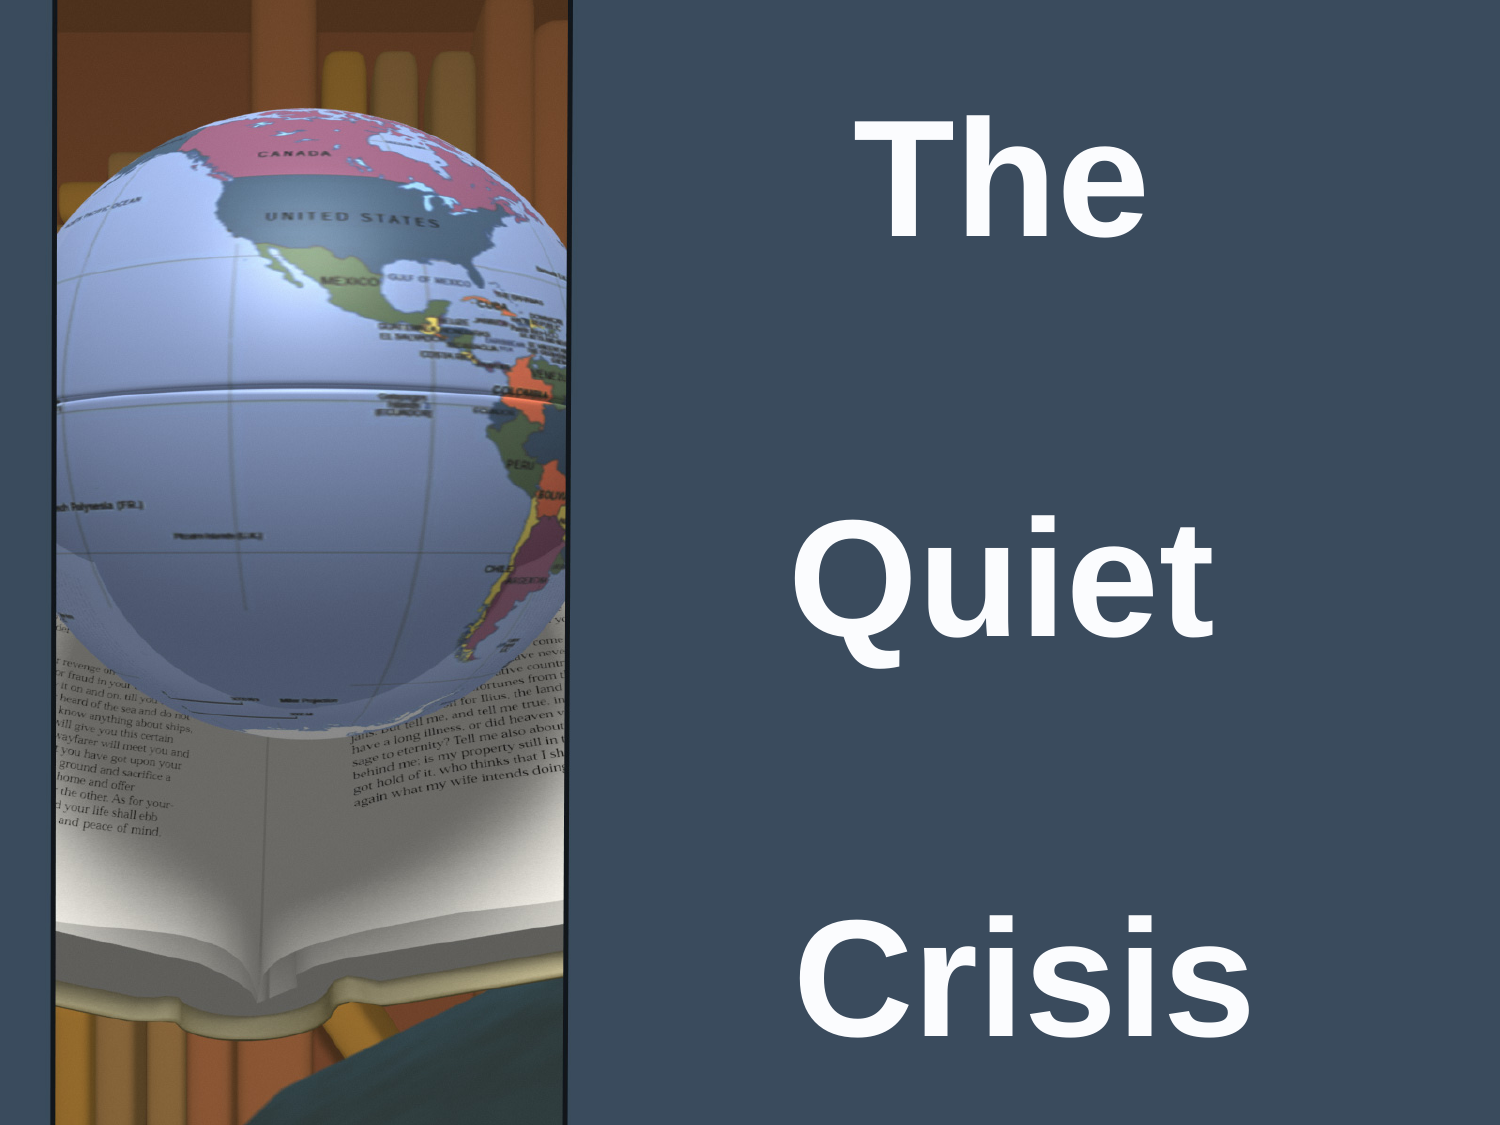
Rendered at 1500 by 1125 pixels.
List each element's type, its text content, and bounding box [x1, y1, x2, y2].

text_box The Quiet Crisis [612, 62, 1438, 1078]
picture [0, 0, 1500, 1125]
